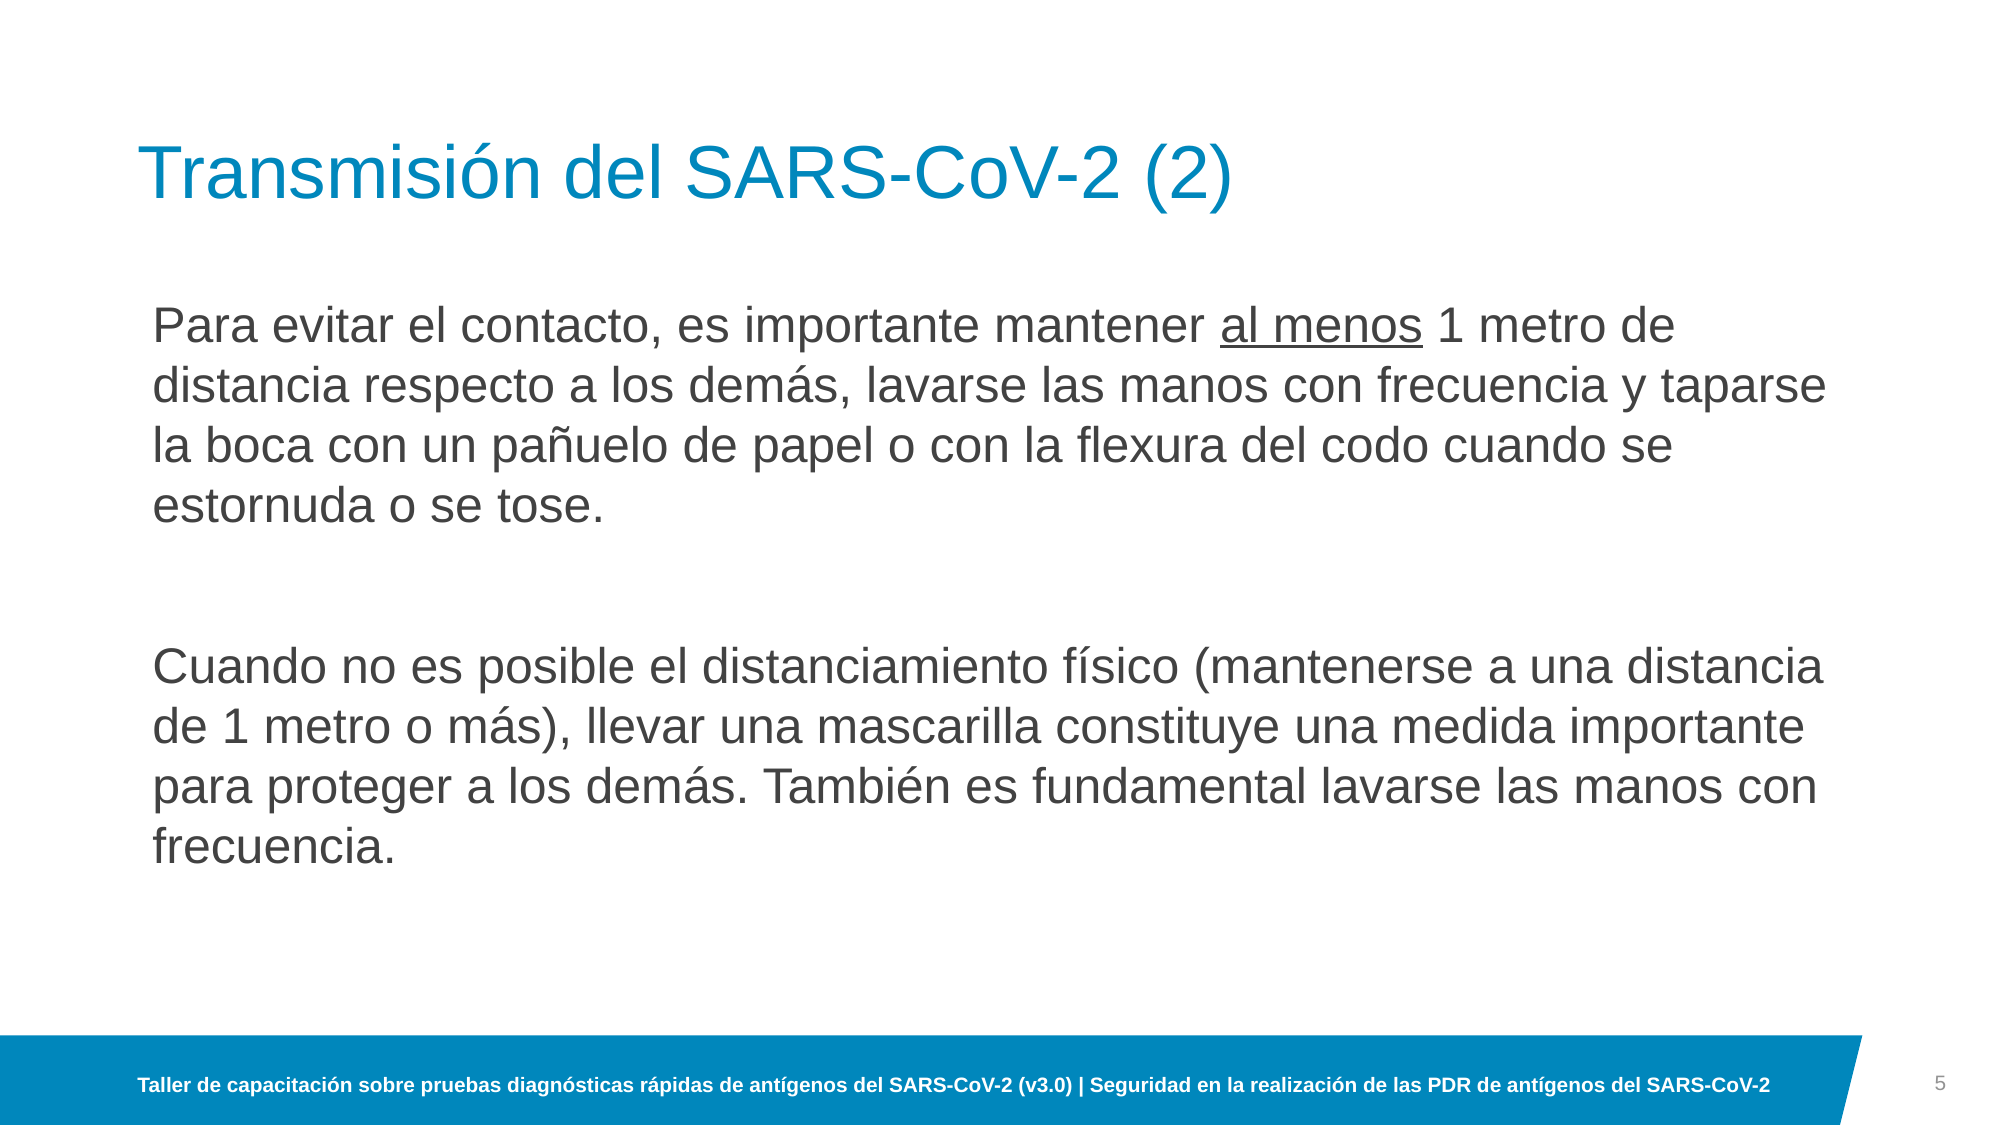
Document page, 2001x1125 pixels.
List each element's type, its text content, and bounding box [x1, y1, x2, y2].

slide_number 5 [1862, 1035, 1947, 1125]
title Transmisión del SARS-CoV-2 (2) [137, 59, 1863, 215]
footer Taller de capacitación sobre pruebas diagnósticas rápidas de antígenos del SARS-CoV-2 (v3.0) | Seguridad en la realización de las PDR de antígenos del SARS-CoV-2 [137, 1042, 1816, 1125]
list Para evitar el contacto, es importante mantener al menos 1 metro de distancia respecto a los demás, lavarse las manos con frecuencia y taparse la boca con un pañuelo de papel o con la flexura del codo cuando se estornuda o se tose. Cuando no es posible el distanciamiento físico (mantenerse a una distancia de 1 metro o más), llevar una mascarilla constituye una medida importante para proteger a los demás. También es fundamental lavarse las manos con frecuencia. [137, 284, 1863, 1014]
